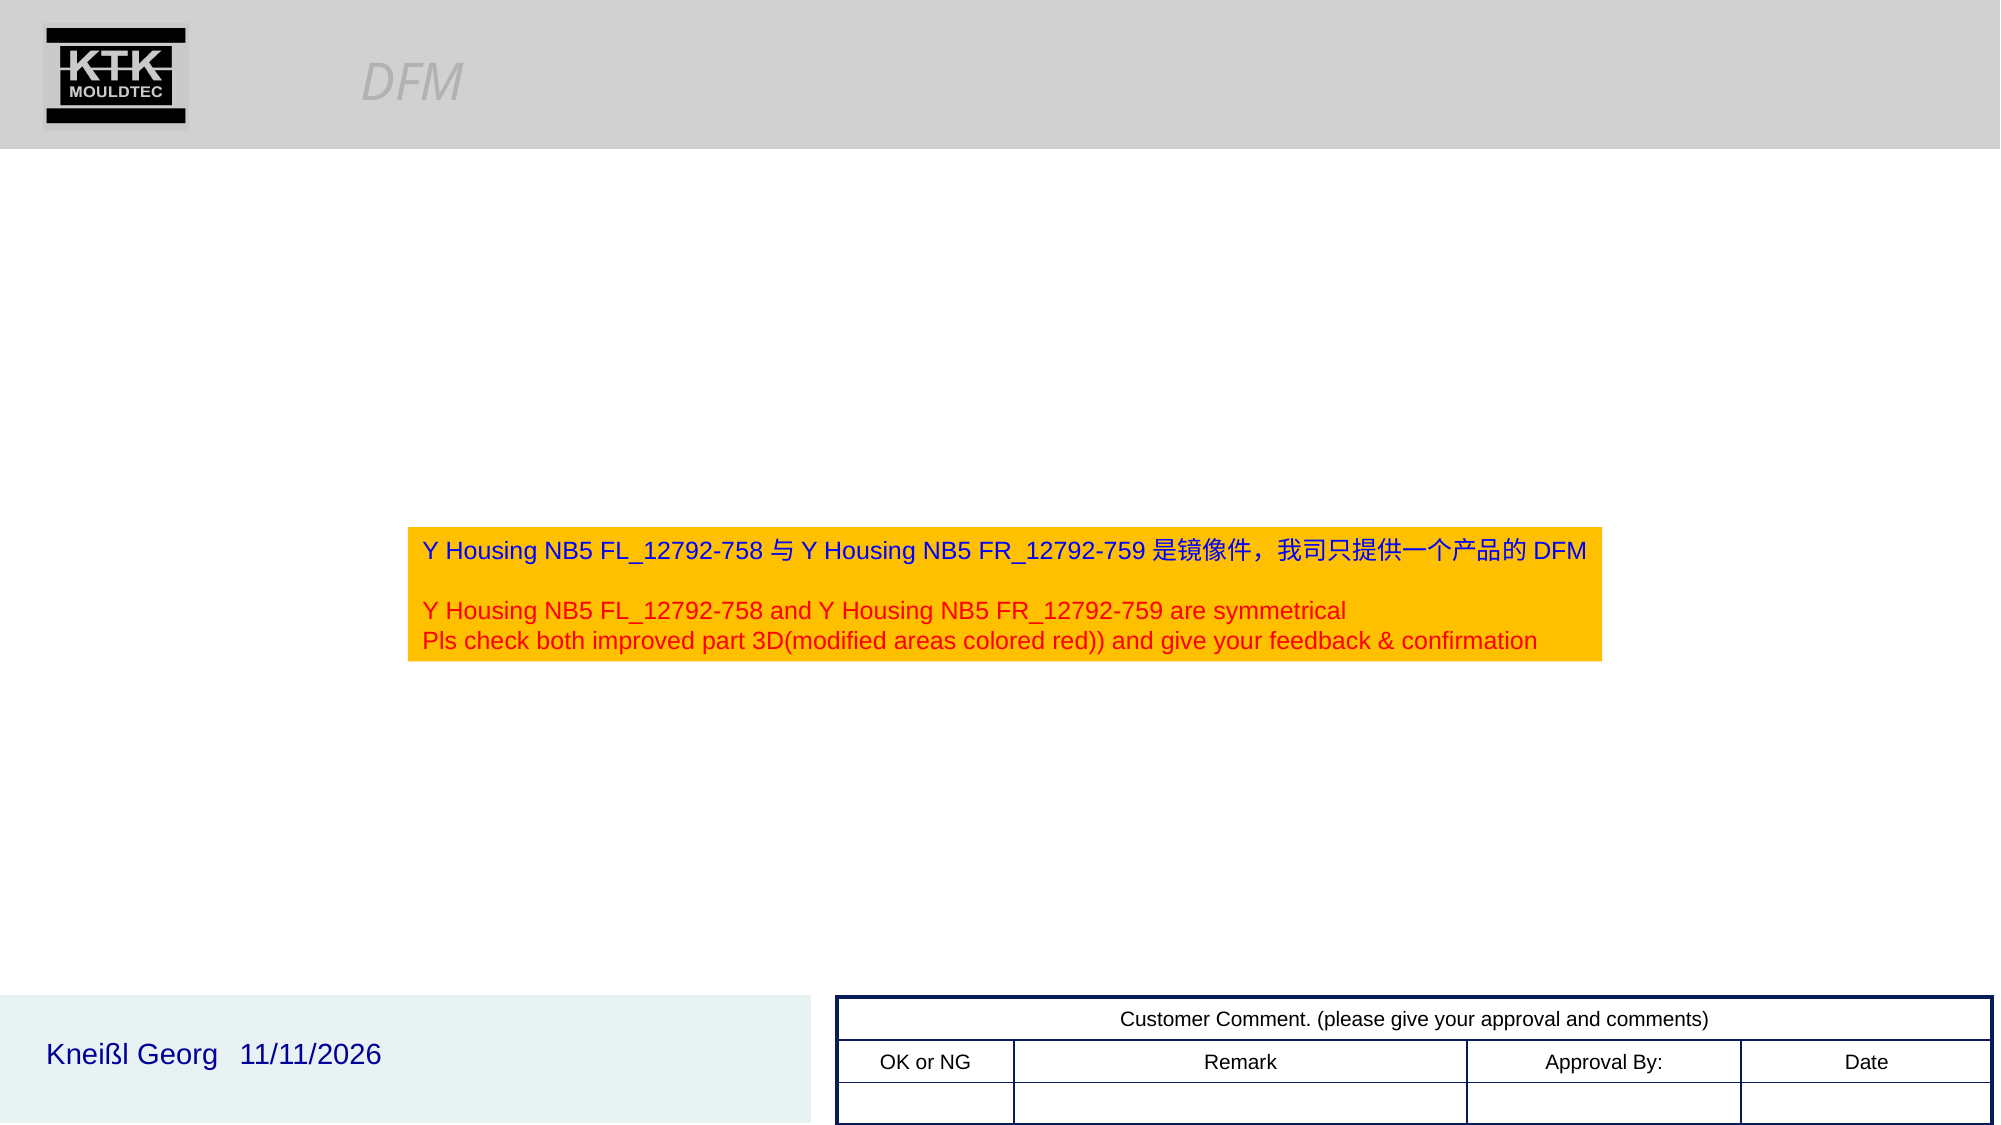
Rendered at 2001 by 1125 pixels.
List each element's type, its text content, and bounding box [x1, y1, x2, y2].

text_box Y Housing NB5 FL_12792-758与Y Housing NB5 FR_12792-759是镜像件，我司只提供一个产品的DFM Y Housing NB5 FL_12792-758 and Y Housing NB5 FR_12792-759 are symmetrical Pls check both improved part 3D(modified areas colored red)) and give your feedback & confirmation [407, 527, 1603, 662]
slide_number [188, 1027, 433, 1106]
